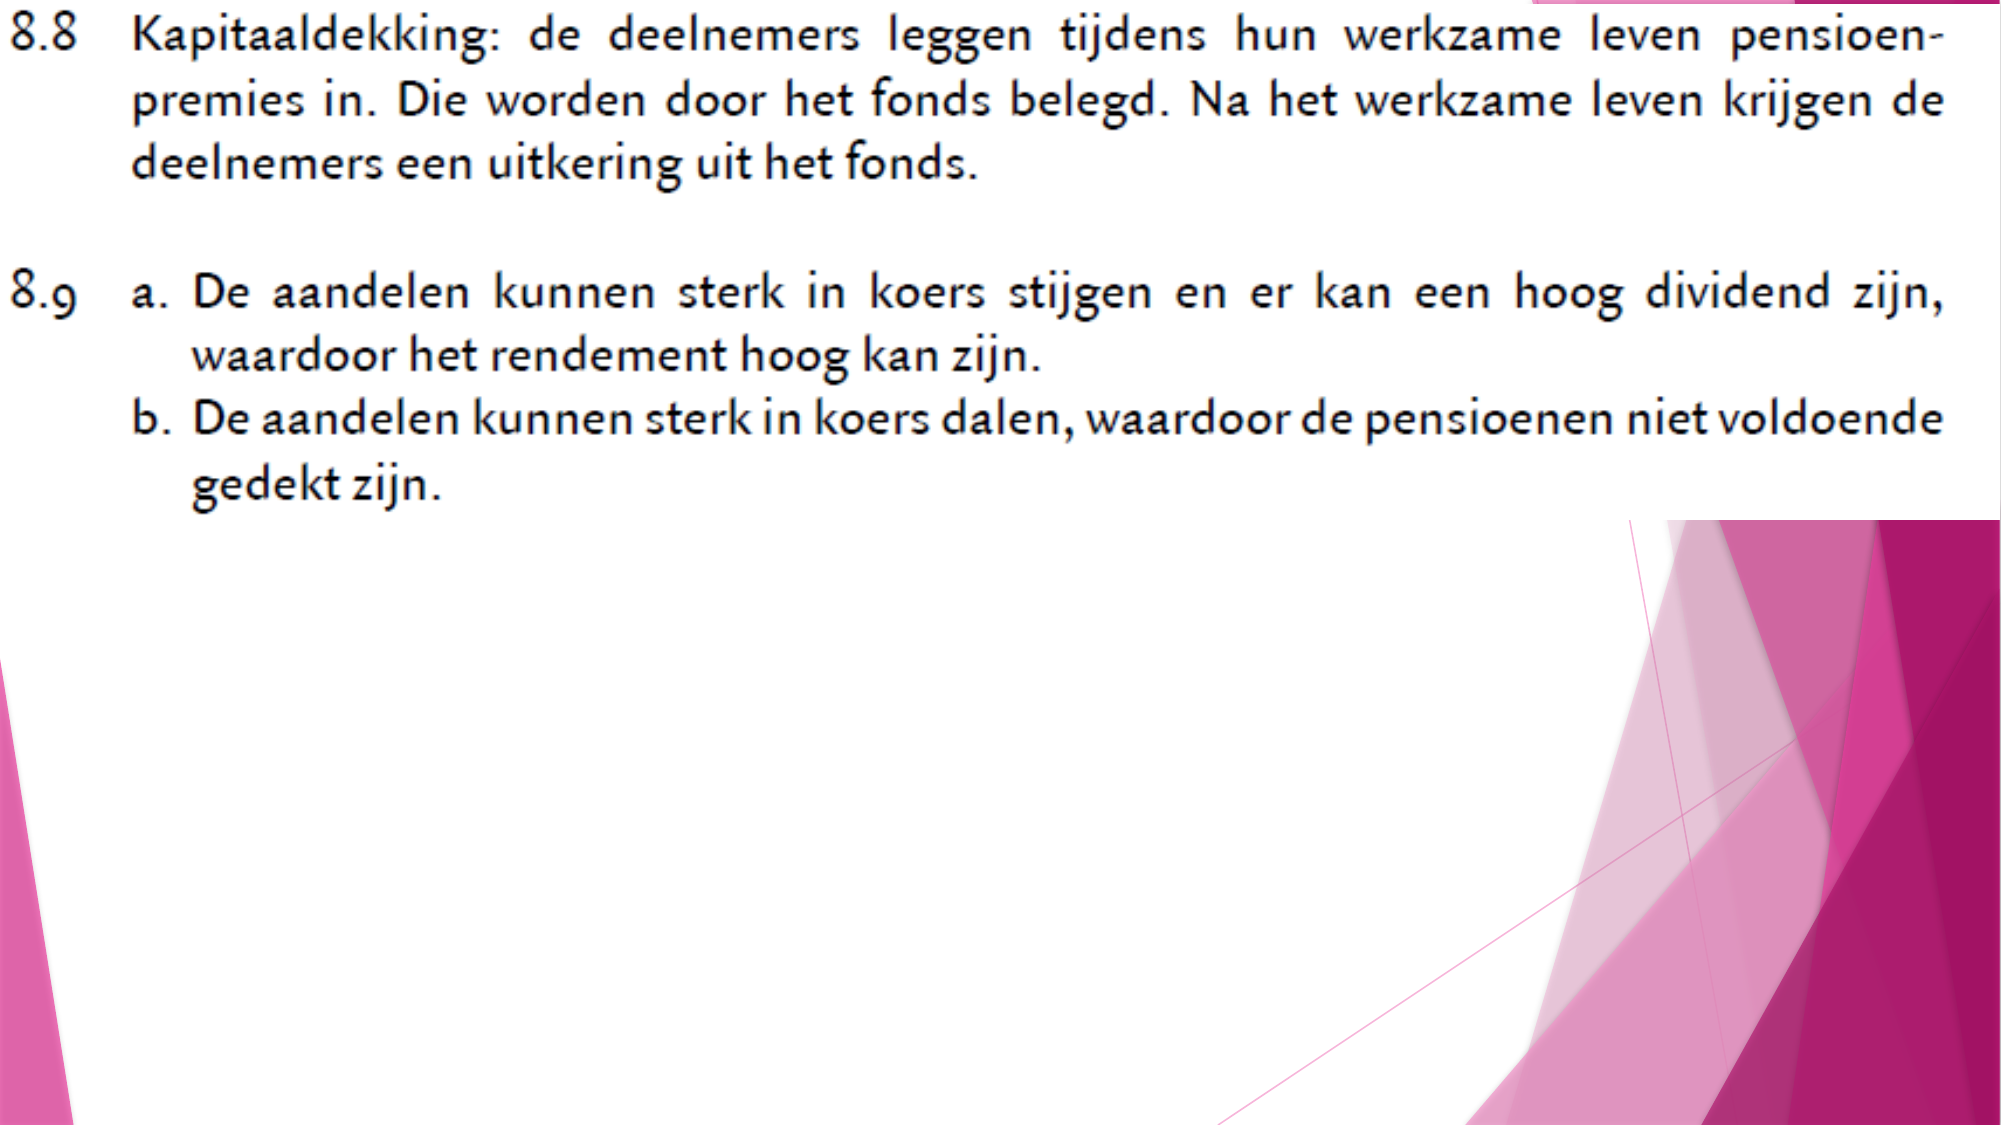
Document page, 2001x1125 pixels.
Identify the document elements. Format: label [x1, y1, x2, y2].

picture [0, 3, 2000, 521]
